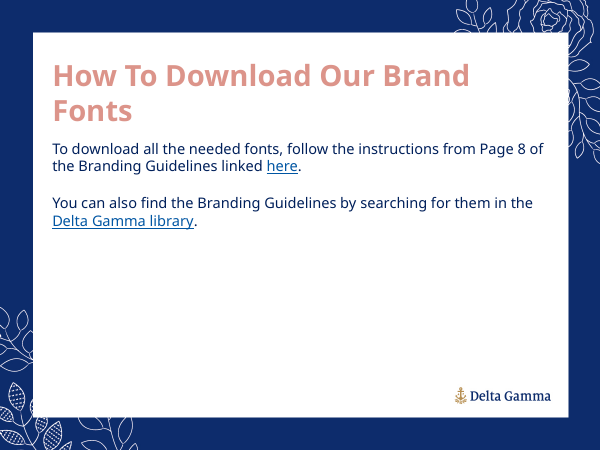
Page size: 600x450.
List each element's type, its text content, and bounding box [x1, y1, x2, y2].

picture [0, 0, 600, 450]
text_box How To Download Our Brand Fonts To download all the needed fonts, follow the instructions from Page 8 of the Branding Guidelines linked here. You can also find the Branding Guidelines by searching for them in the Delta Gamma library. [37, 49, 563, 239]
